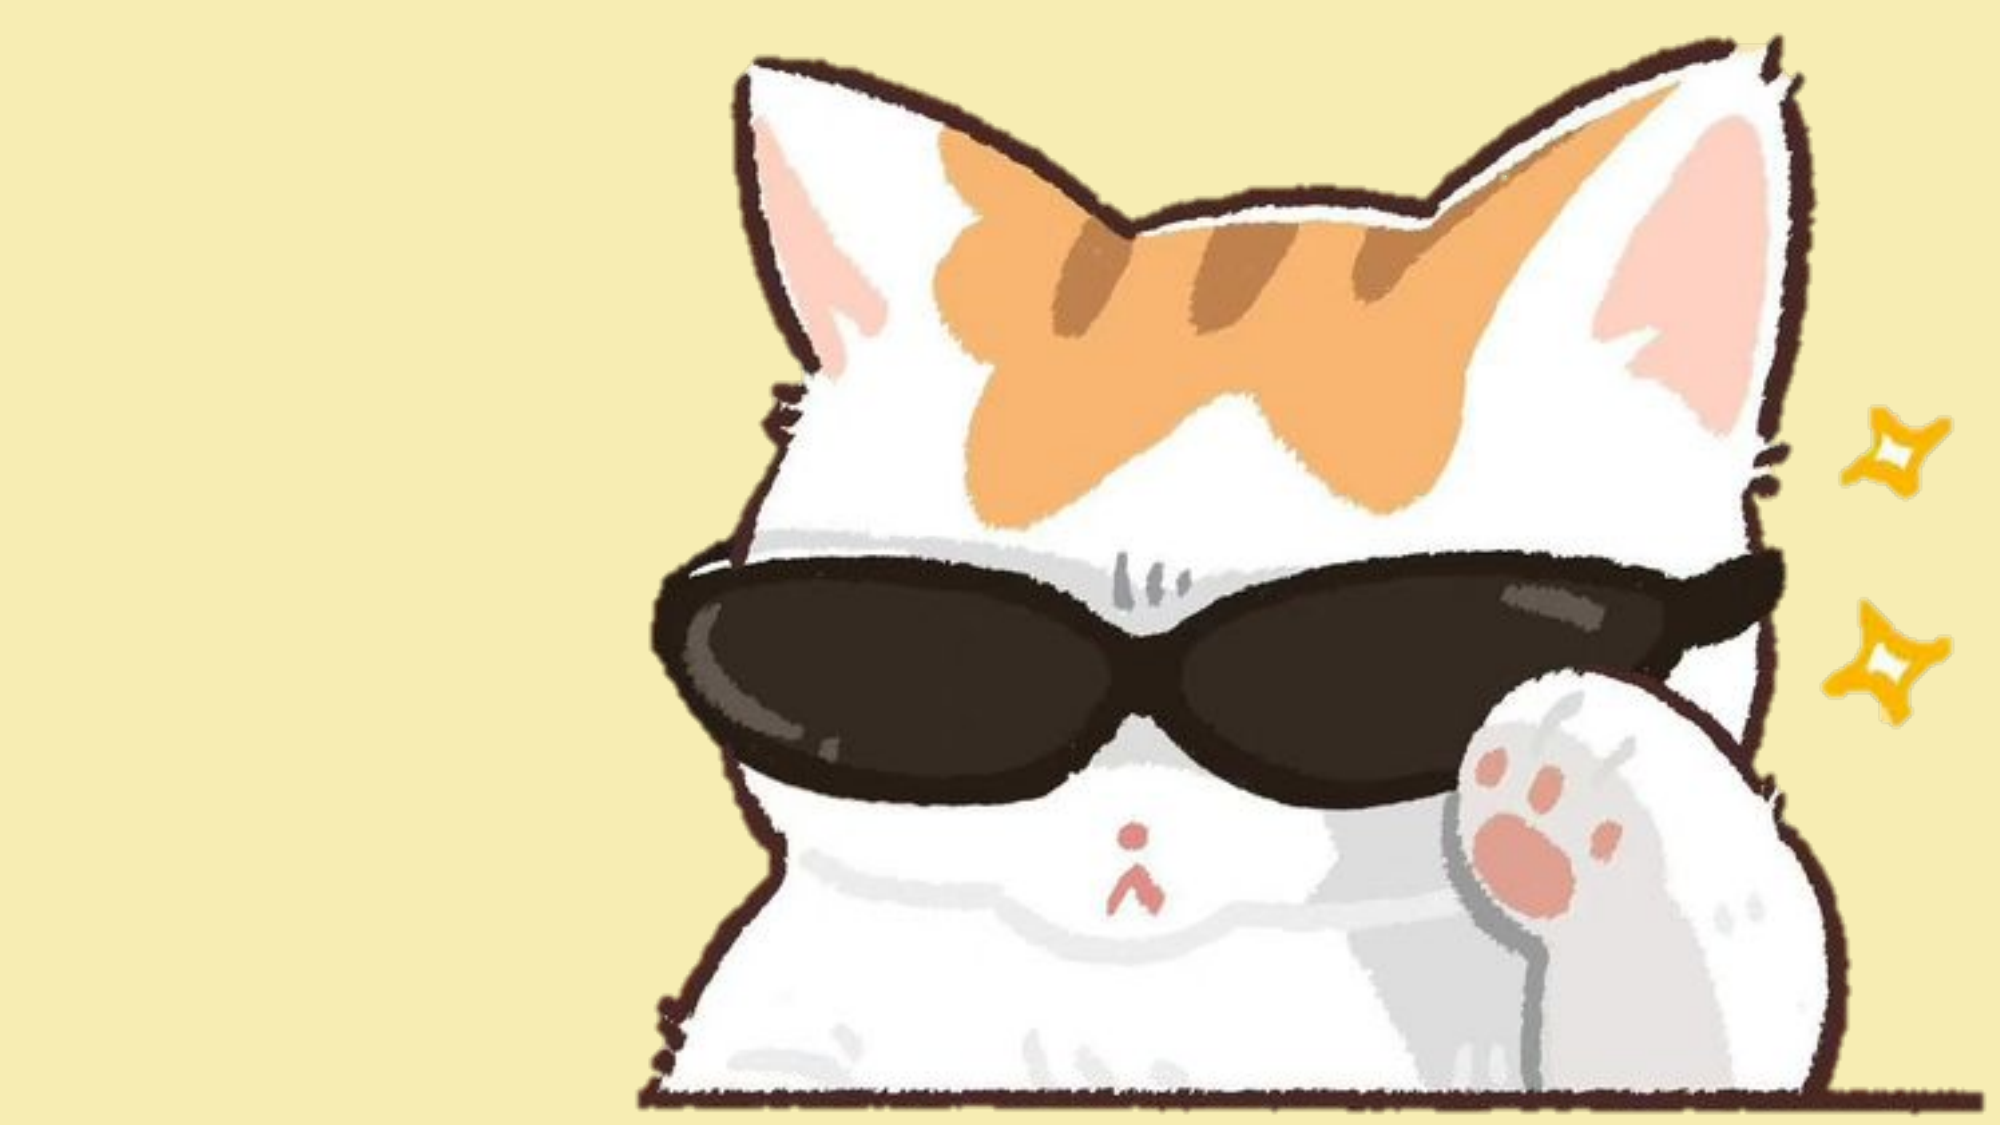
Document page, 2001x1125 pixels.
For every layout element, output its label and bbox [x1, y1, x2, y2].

picture [492, 0, 2000, 1125]
